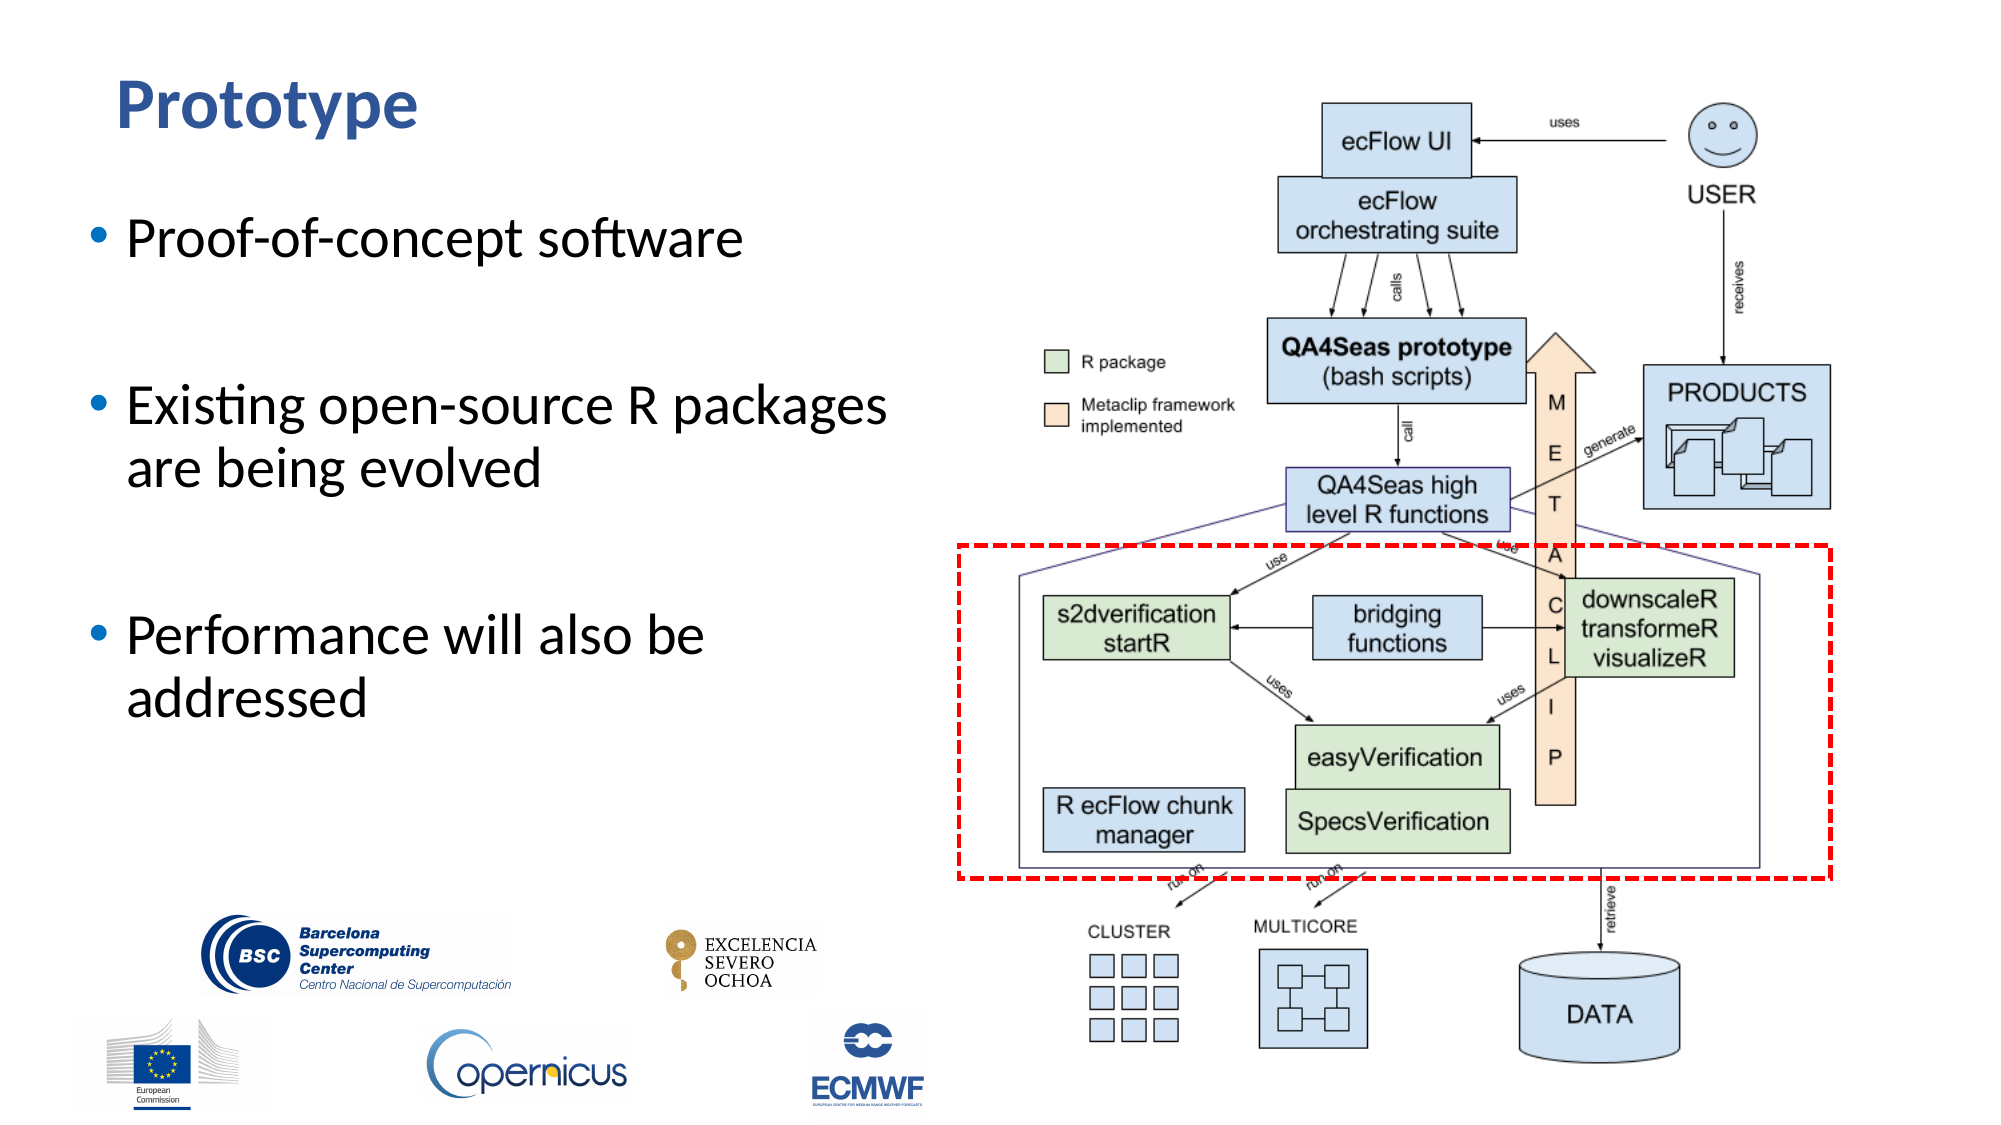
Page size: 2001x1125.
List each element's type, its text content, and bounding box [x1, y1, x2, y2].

picture [661, 917, 823, 996]
picture [418, 1024, 636, 1104]
picture [812, 1009, 924, 1121]
picture [999, 76, 1849, 1080]
list Proof-of-concept software Existing open-source R packages are being evolved Performance will also be addressed [73, 199, 947, 1043]
title Prototype [101, 35, 1902, 174]
text_box [958, 544, 999, 880]
picture [72, 1014, 271, 1114]
picture [199, 911, 513, 996]
slide_number 10 [1412, 1042, 1863, 1103]
